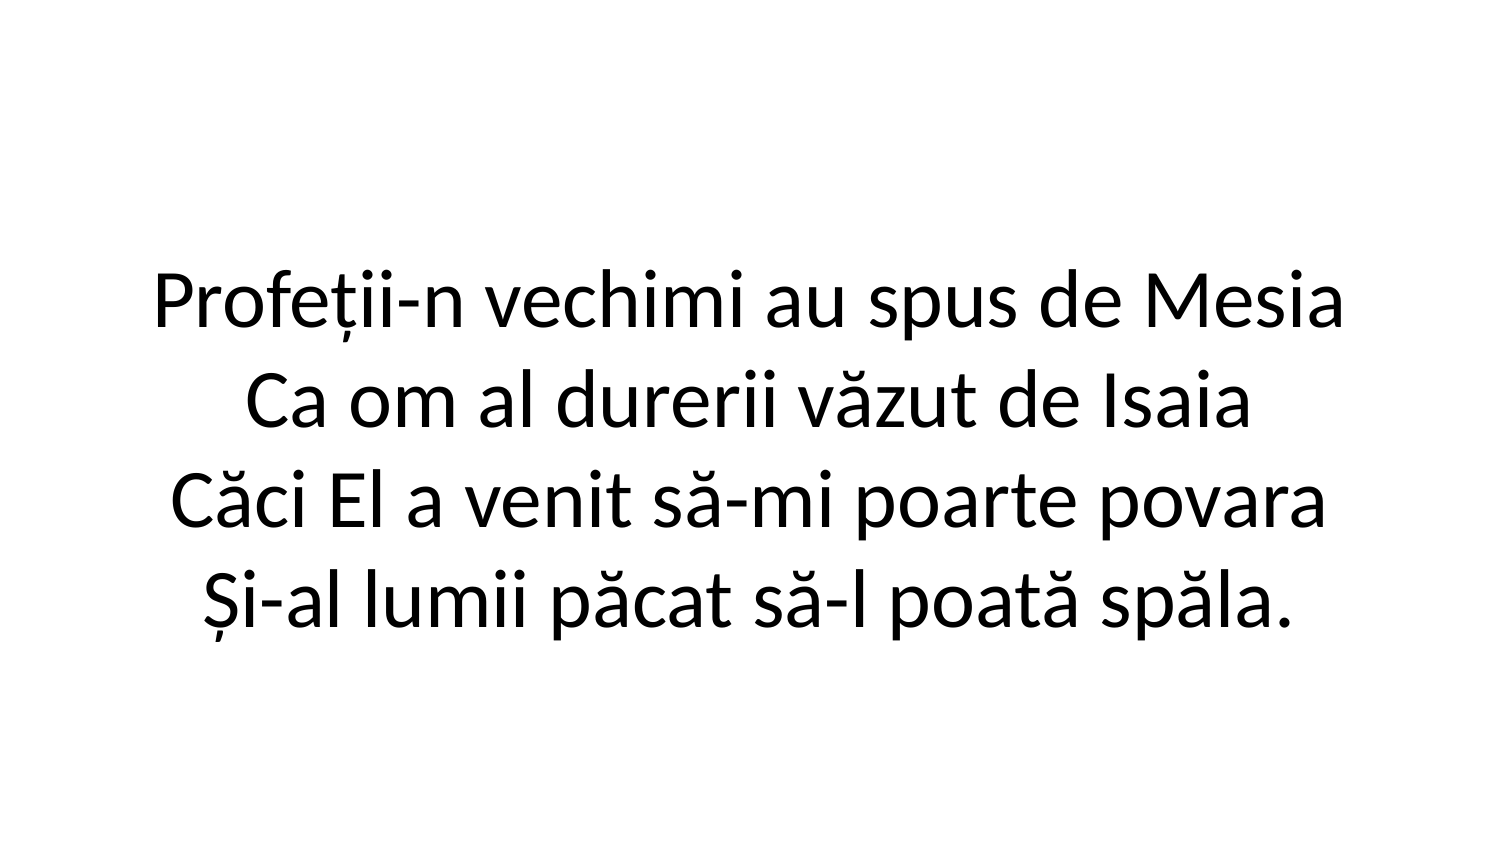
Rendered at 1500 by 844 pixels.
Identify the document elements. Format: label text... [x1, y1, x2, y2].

text_box Profeții-n vechimi au spus de Mesia Ca om al durerii văzut de Isaia Căci El a venit să-mi poarte povara Și-al lumii păcat să-l poată spăla. [137, 192, 1363, 652]
